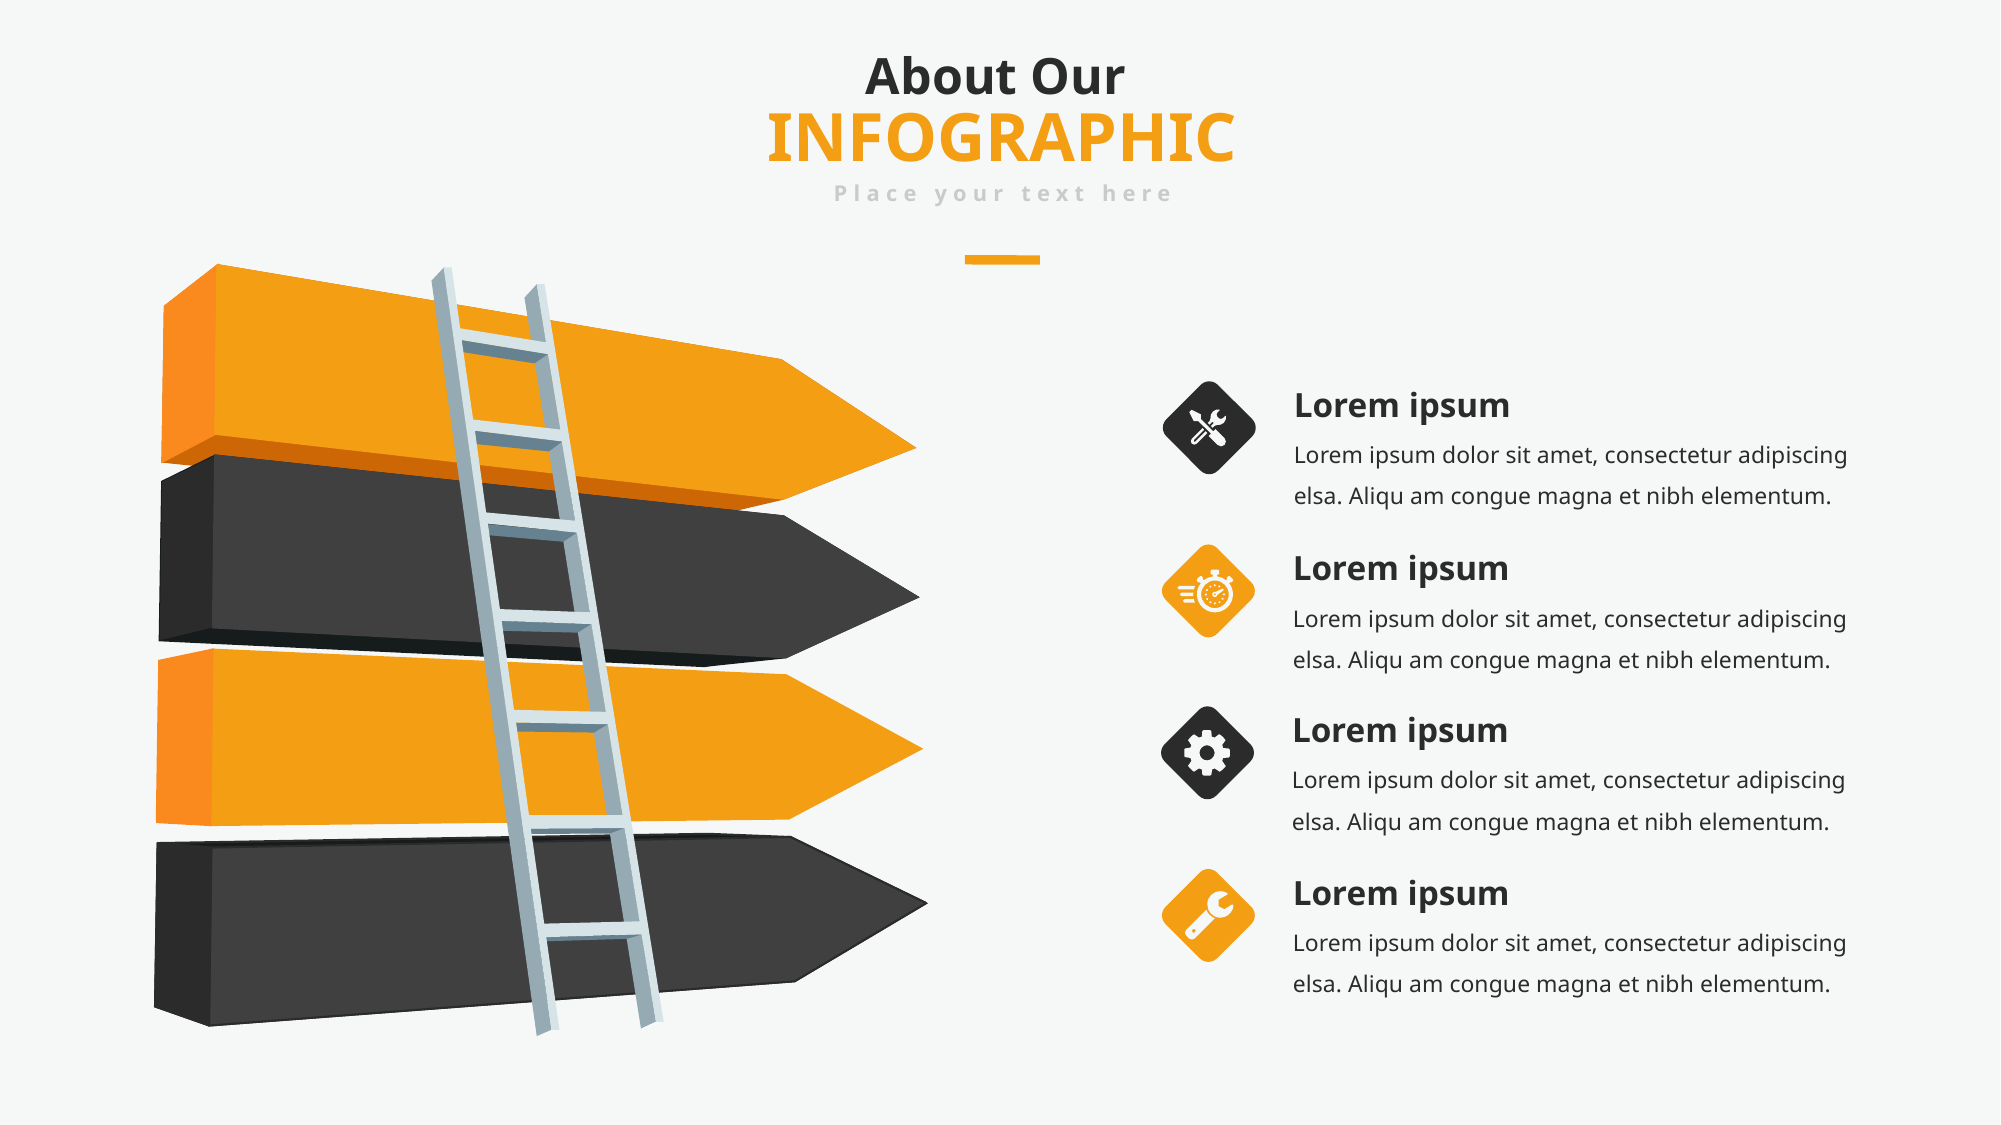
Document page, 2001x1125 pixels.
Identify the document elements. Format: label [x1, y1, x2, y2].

text_box [1172, 357, 1866, 519]
text_box [1171, 682, 1864, 844]
text_box [1171, 844, 1865, 1007]
text_box [1171, 520, 1865, 682]
text_box [610, 37, 1394, 260]
text_box [154, 265, 926, 1037]
